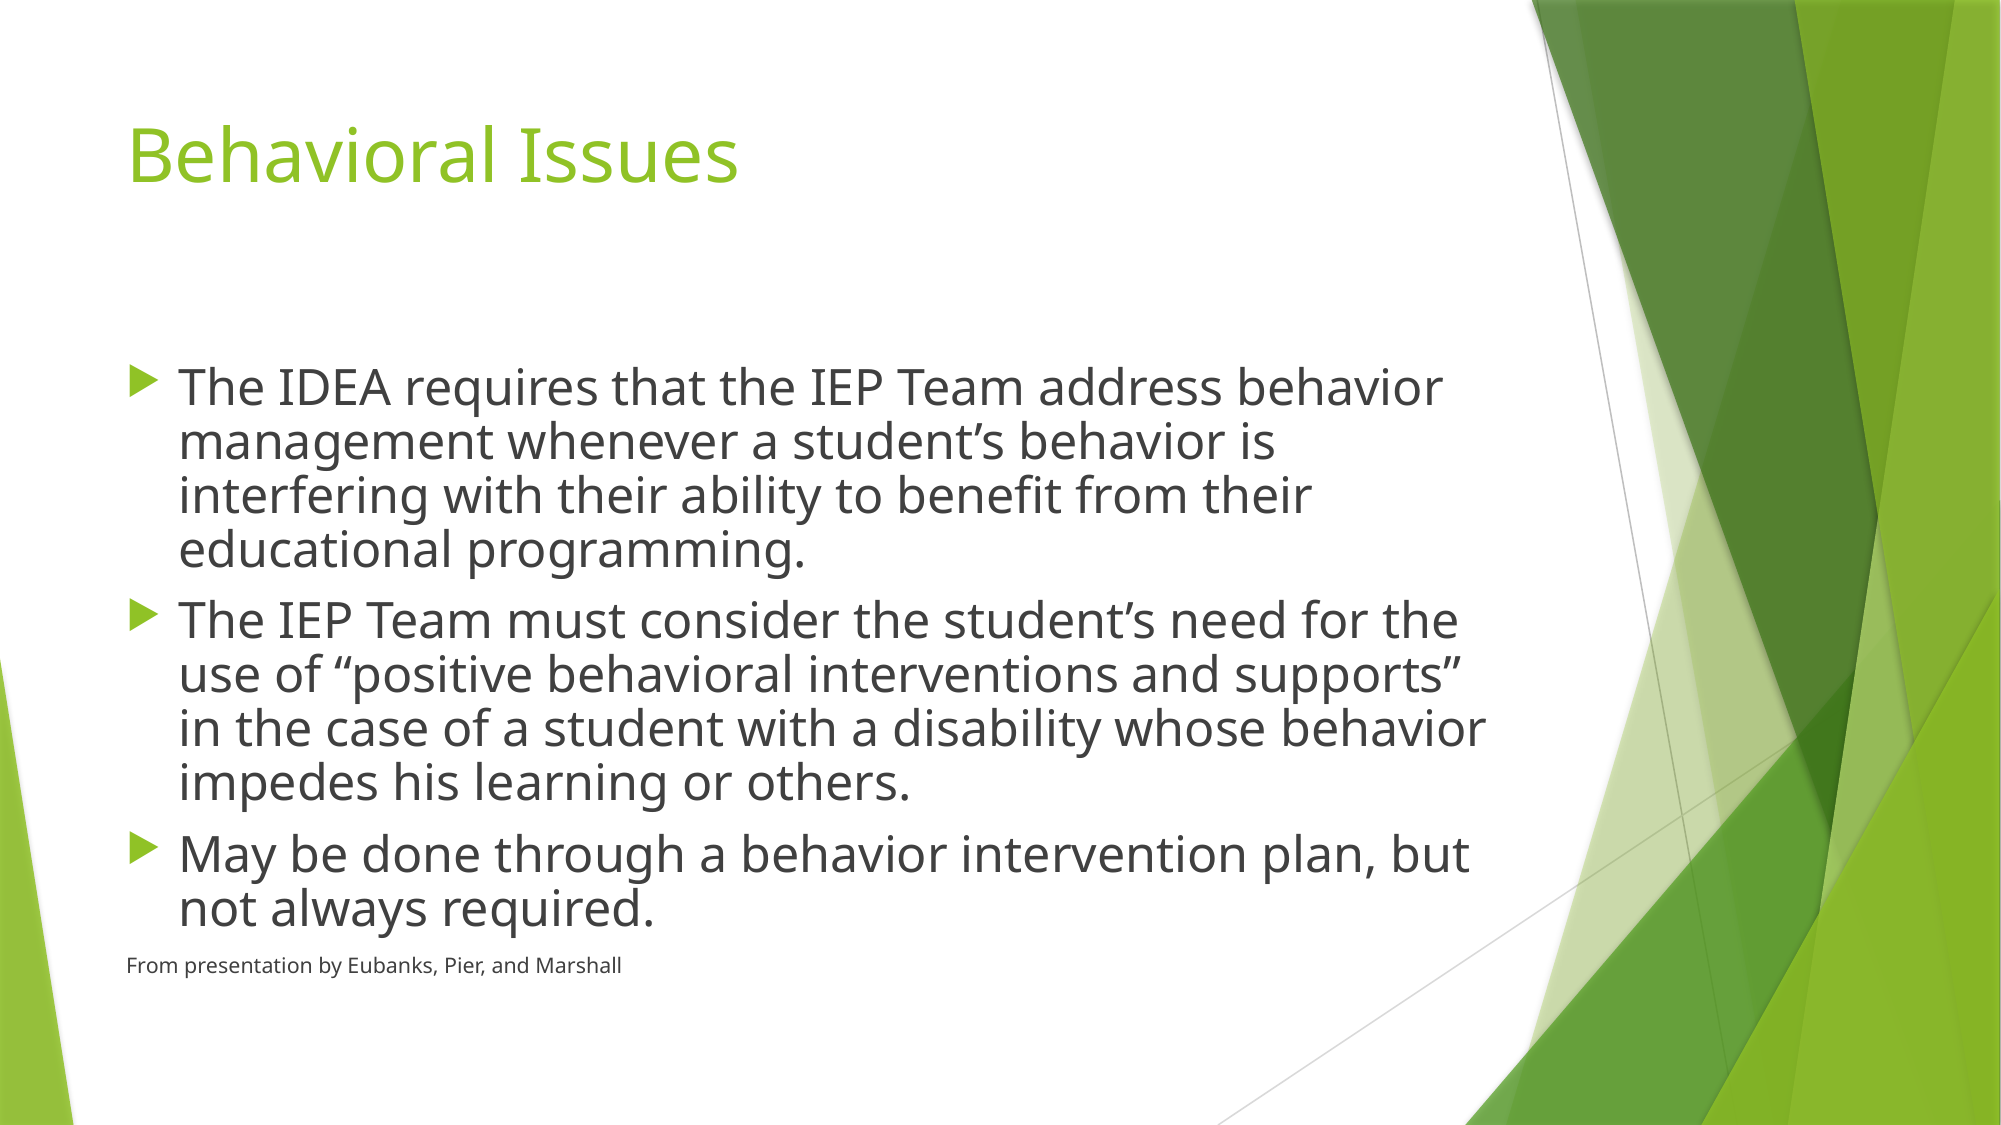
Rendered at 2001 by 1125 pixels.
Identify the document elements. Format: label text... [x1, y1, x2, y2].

list The IDEA requires that the IEP Team address behavior management whenever a student’s behavior is interfering with their ability to benefit from their educational programming. The IEP Team must consider the student’s need for the use of “positive behavioral interventions and supports” in the case of a student with a disability whose behavior impedes his learning or others. May be done through a behavior intervention plan, but not always required. From presentation by Eubanks, Pier, and Marshall [111, 354, 1522, 992]
title Behavioral Issues [111, 99, 1522, 317]
